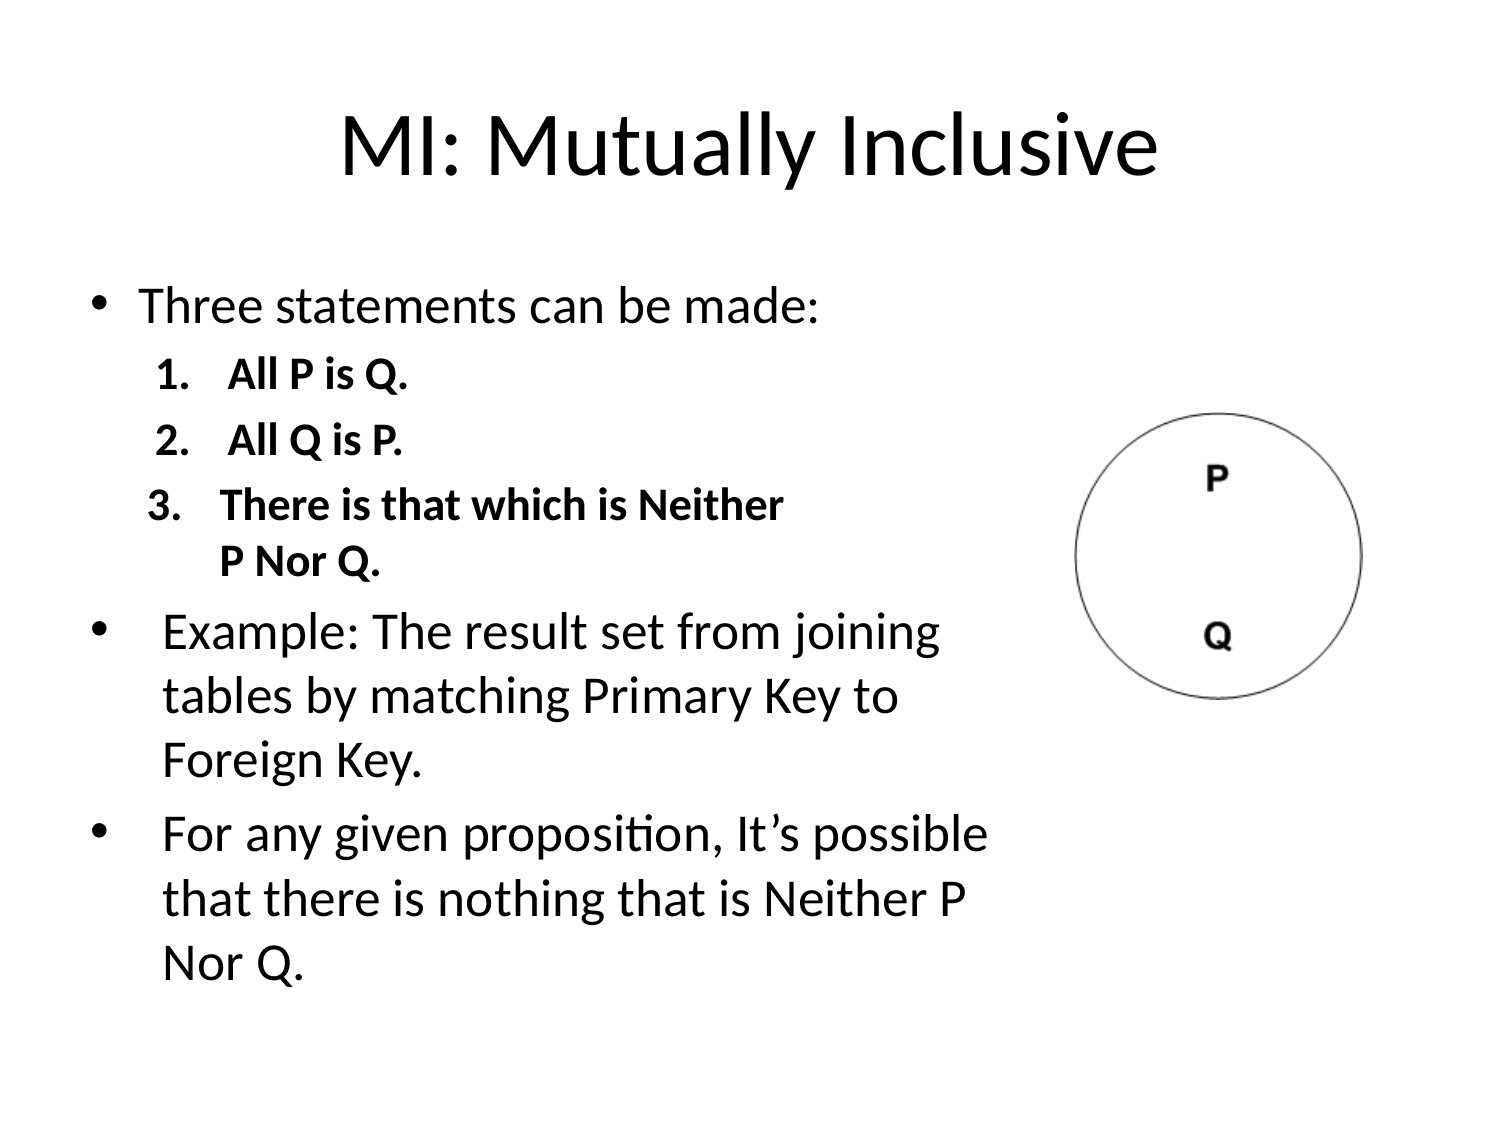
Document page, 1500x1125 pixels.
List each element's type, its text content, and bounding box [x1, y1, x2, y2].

picture [1074, 412, 1363, 701]
title MI: Mutually Inclusive [75, 45, 1425, 233]
list Three statements can be made: All P is Q. All Q is P. There is that which is Neither P Nor Q. Example: The result set from joining tables by matching Primary Key to Foreign Key. For any given proposition, It’s possible that there is nothing that is Neither P Nor Q. [75, 262, 1025, 1005]
